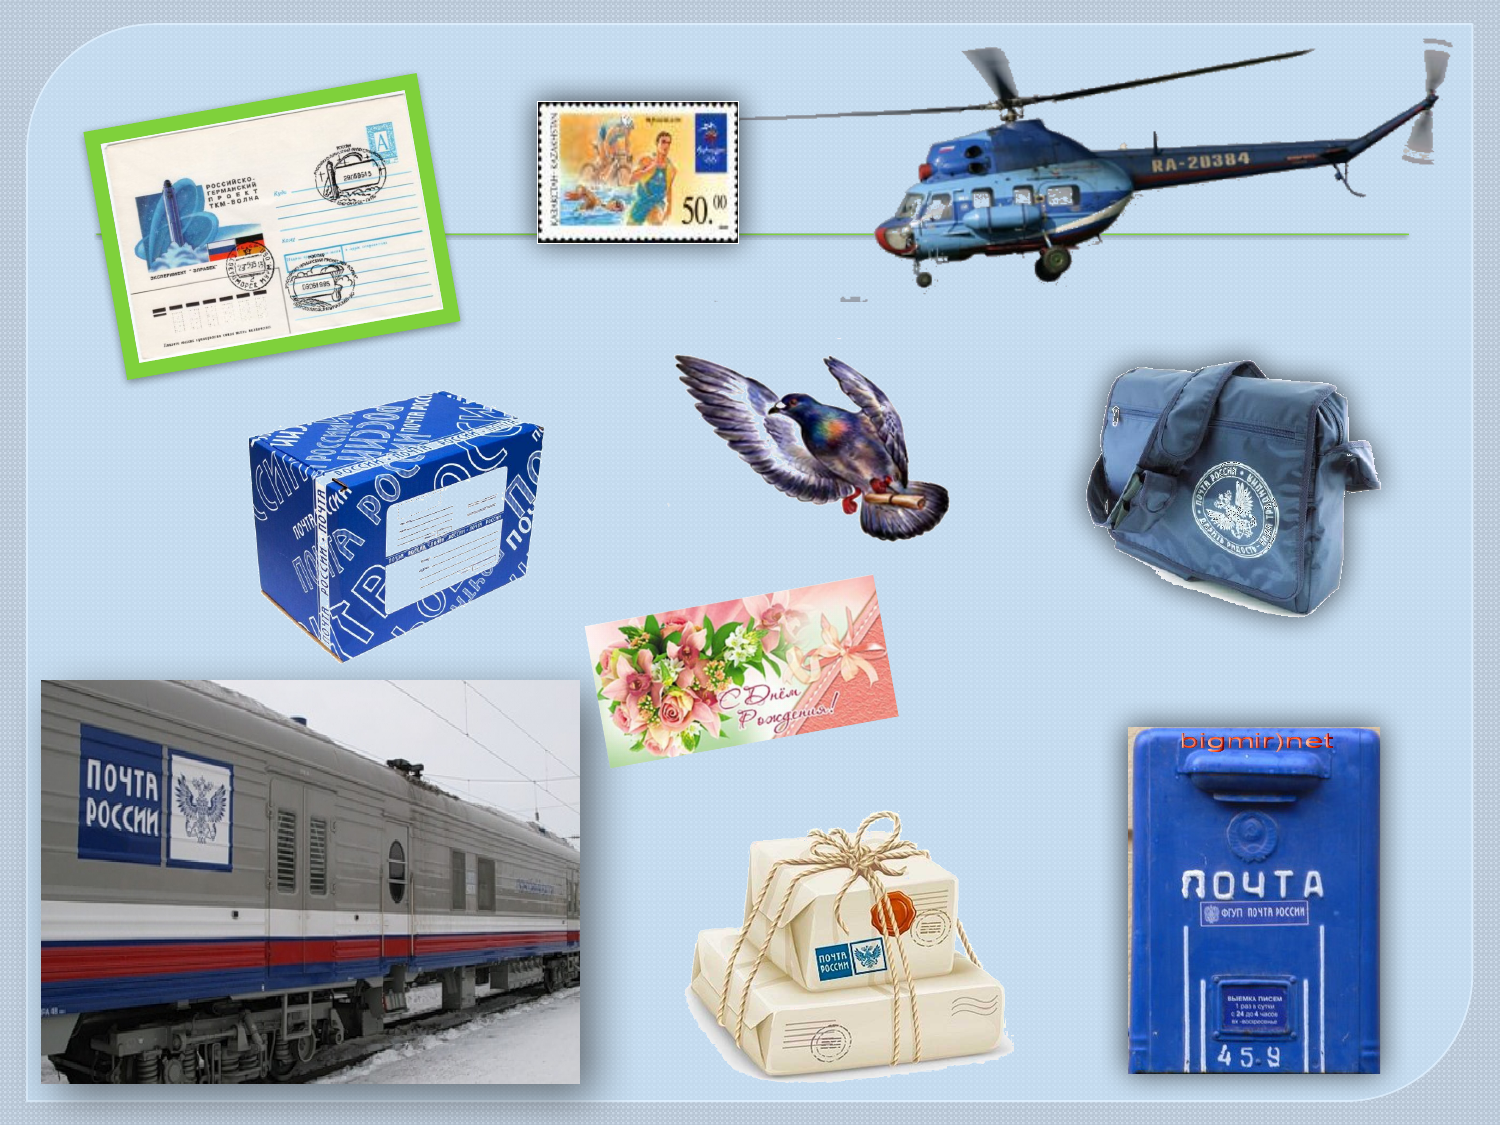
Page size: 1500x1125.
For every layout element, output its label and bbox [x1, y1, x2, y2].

picture [667, 337, 963, 553]
picture [40, 680, 580, 1084]
picture [101, 91, 443, 362]
picture [1068, 349, 1389, 619]
picture [1127, 727, 1381, 1074]
picture [537, 30, 1459, 302]
picture [584, 574, 899, 769]
picture [678, 798, 1014, 1094]
picture [241, 385, 547, 671]
